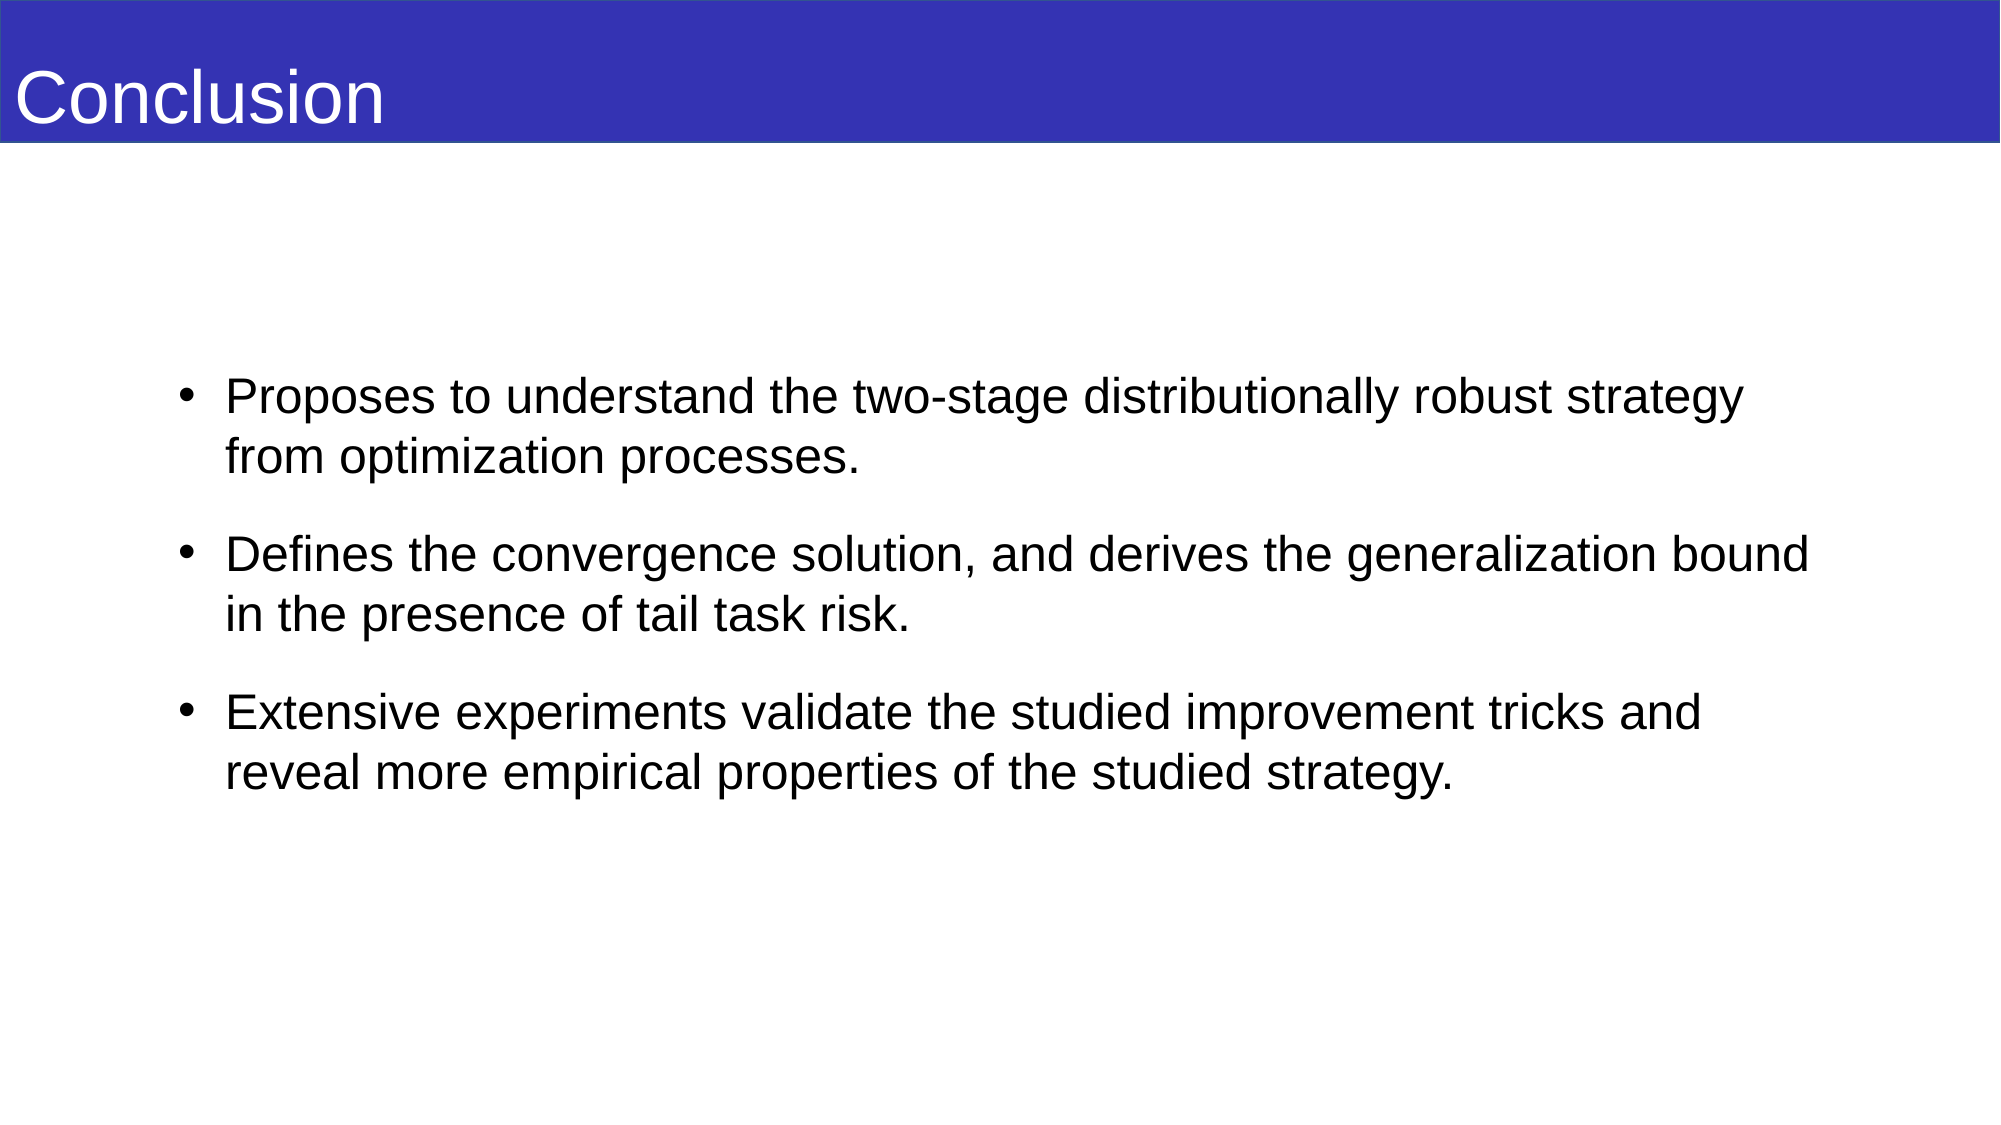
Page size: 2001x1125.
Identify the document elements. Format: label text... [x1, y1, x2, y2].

text_box Conclusion [0, 0, 2000, 143]
text_box Proposes to understand the two-stage distributionally robust strategy from optimization processes. Defines the convergence solution, and derives the generalization bound in the presence of tail task risk. Extensive experiments validate the studied improvement tricks and reveal more empirical properties of the studied strategy. [163, 356, 1837, 807]
